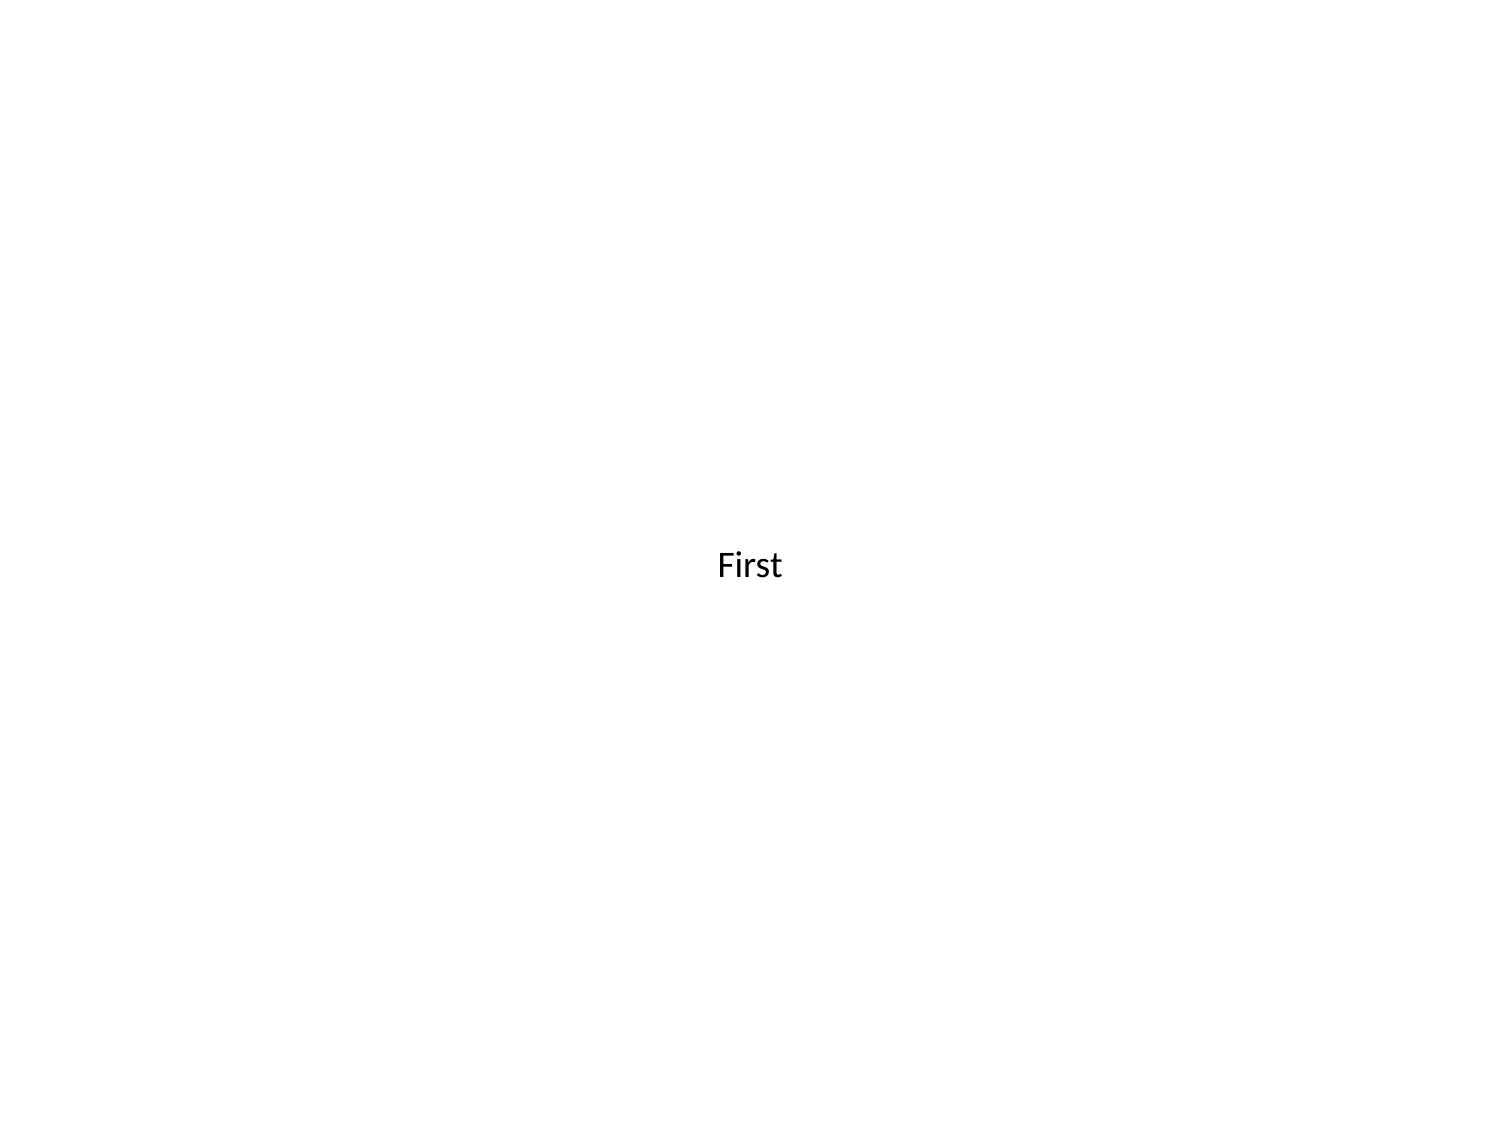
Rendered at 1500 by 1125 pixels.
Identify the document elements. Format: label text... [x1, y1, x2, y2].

text_box First [702, 532, 798, 593]
